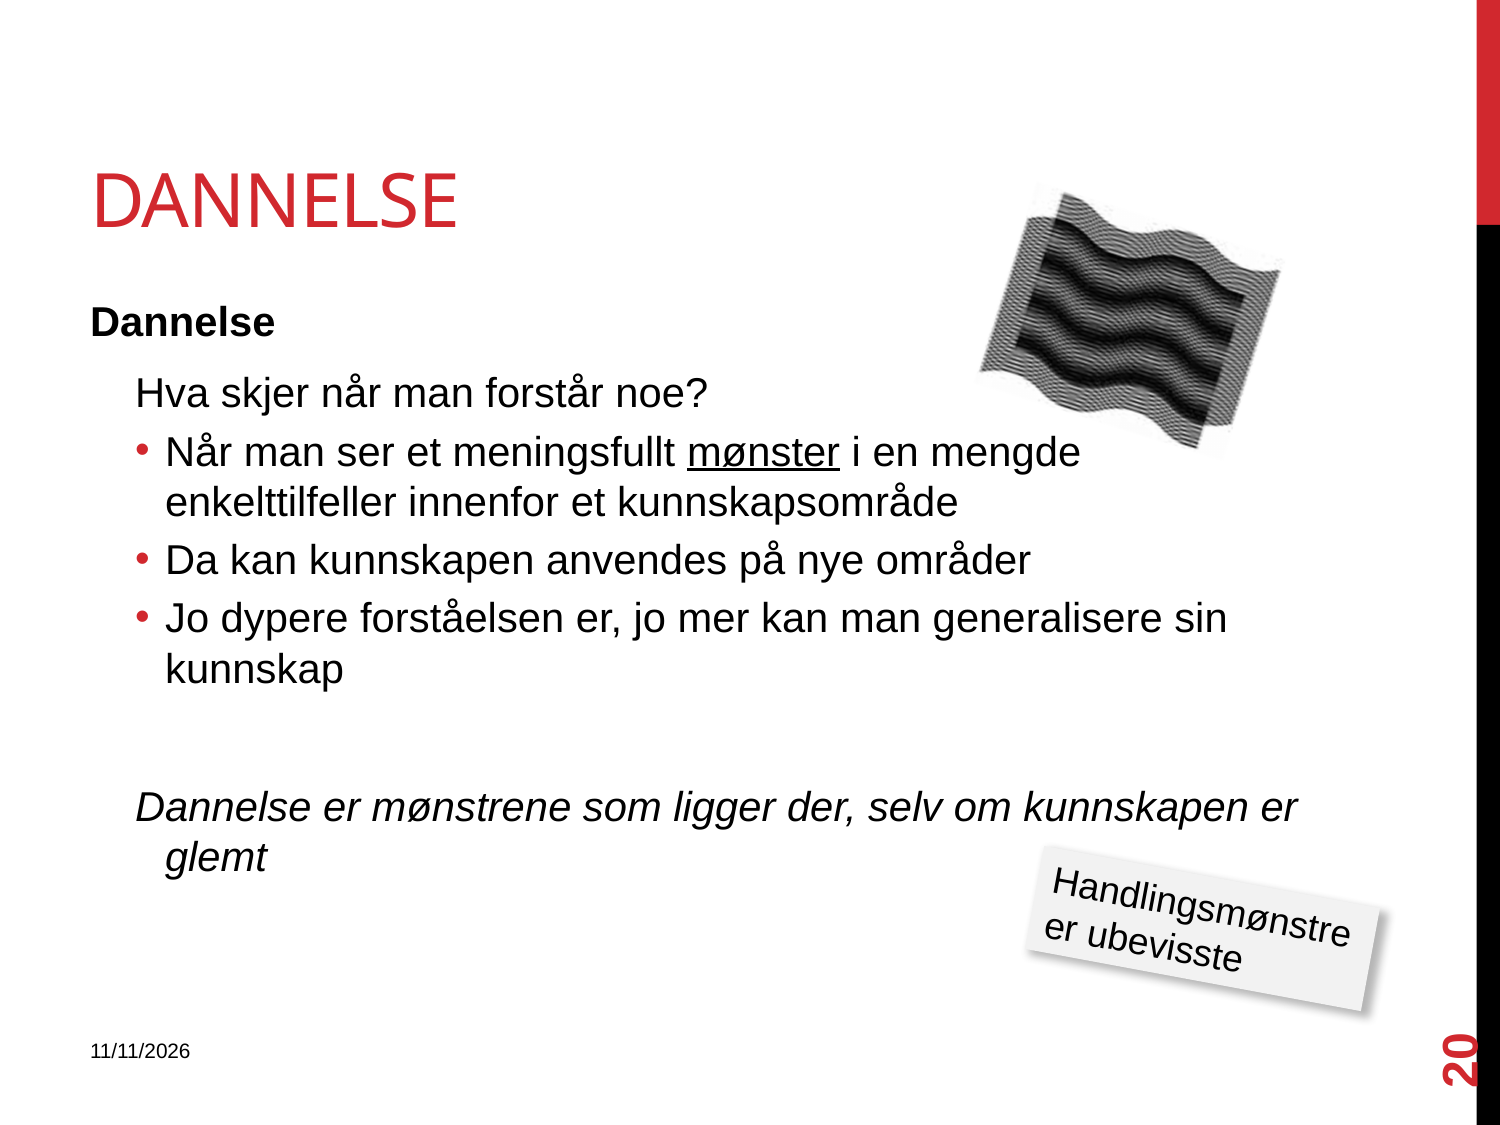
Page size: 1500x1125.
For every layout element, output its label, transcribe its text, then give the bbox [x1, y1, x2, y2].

list Dannelse Hva skjer når man forstår noe? Når man ser et meningsfullt mønster i en mengde enkelttilfeller innenfor et kunnskapsområde Da kan kunnskapen anvendes på nye områder Jo dypere forståelsen er, jo mer kan man generalisere sin kunnskap Dannelse er mønstrene som ligger der, selv om kunnskapen er glemt [75, 287, 1325, 1005]
slide_number 20 [1427, 887, 1488, 1104]
picture [975, 183, 1285, 460]
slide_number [75, 1012, 638, 1063]
text_box Handlingsmønstre er ubevisste [1025, 845, 1380, 1012]
title Dannelse [75, 25, 1025, 250]
